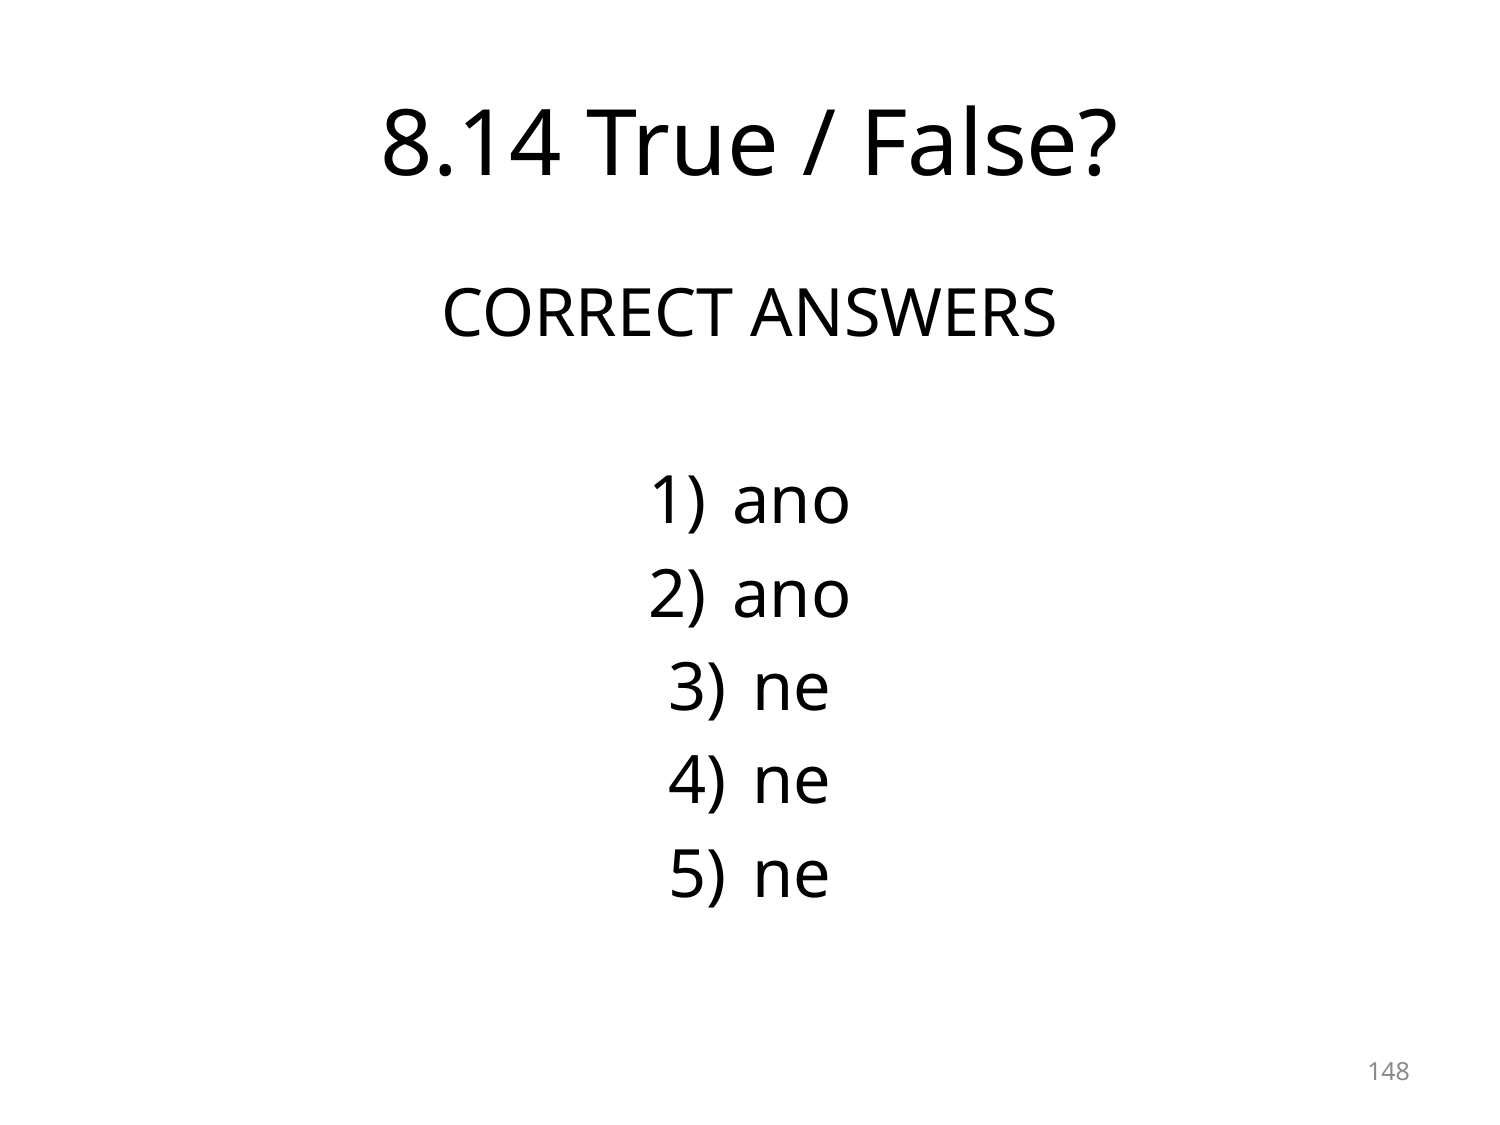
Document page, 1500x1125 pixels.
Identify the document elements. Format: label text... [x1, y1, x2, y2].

list CORRECT ANSWERS ano ano ne ne ne [75, 262, 1425, 1005]
title 8.14 True / False? [75, 45, 1425, 233]
slide_number 148 [1074, 1042, 1425, 1103]
